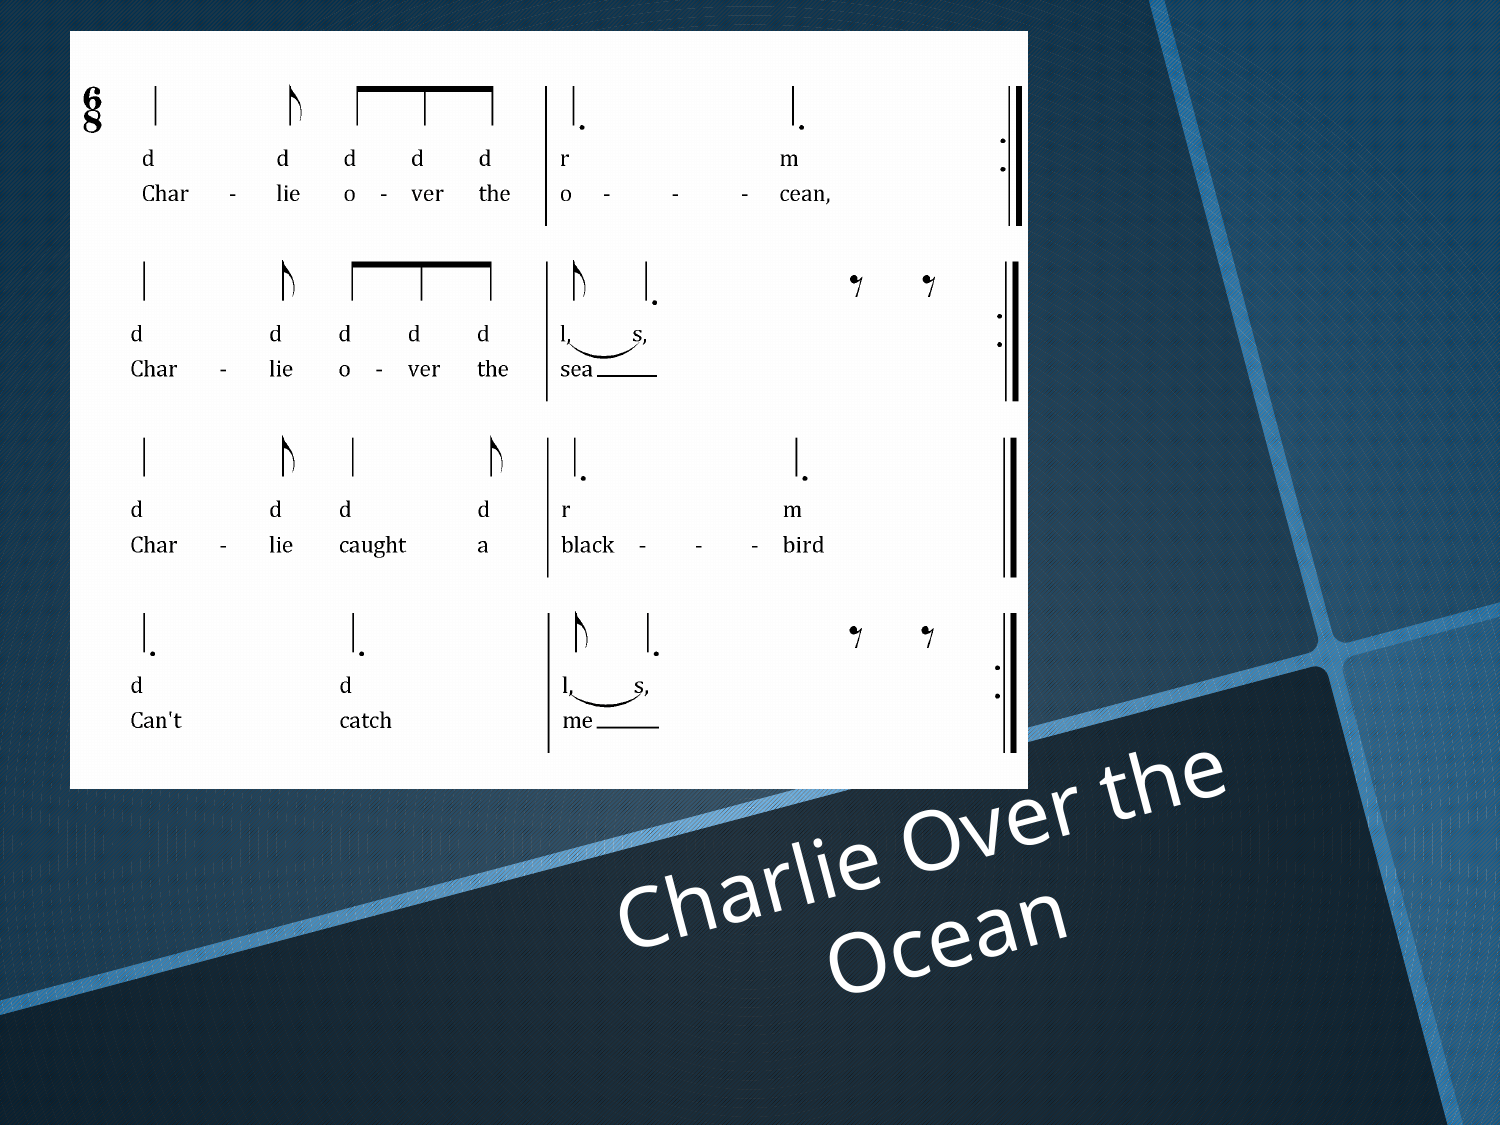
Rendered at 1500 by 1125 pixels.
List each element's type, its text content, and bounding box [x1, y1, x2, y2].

picture [69, 31, 1028, 790]
title Charlie Over the Ocean [508, 678, 1357, 1097]
